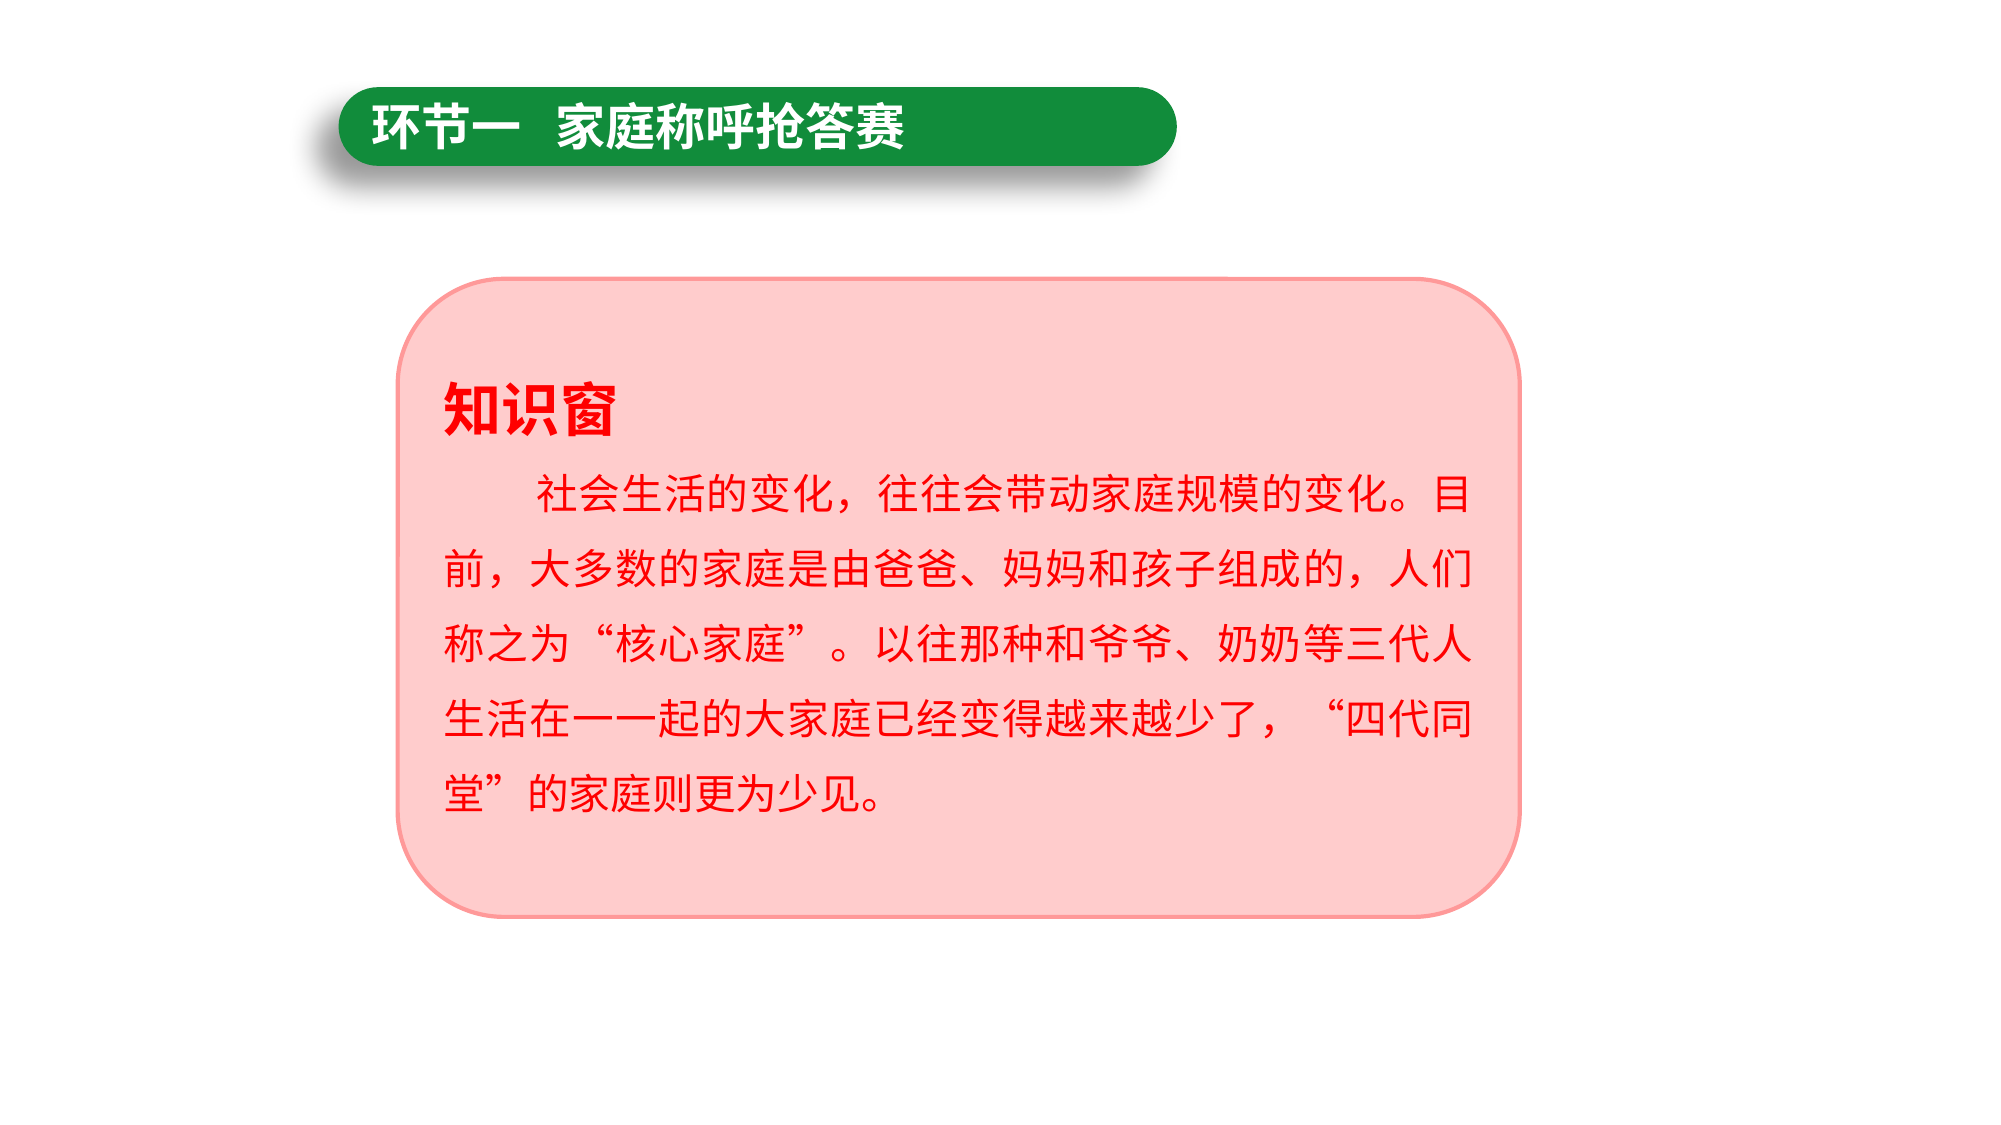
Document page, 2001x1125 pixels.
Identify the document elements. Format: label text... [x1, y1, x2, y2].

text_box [338, 81, 1296, 170]
text_box 知识窗 社会生活的变化，往往会带动家庭规模的变化。目前，大多数的家庭是由爸爸、妈妈和孩子组成的，人们称之为“核心家庭”。以往那种和爷爷、奶奶等三代人生活在一一起的大家庭已经变得越来越少了，“四代同堂”的家庭则更为少见。 [395, 276, 1522, 919]
